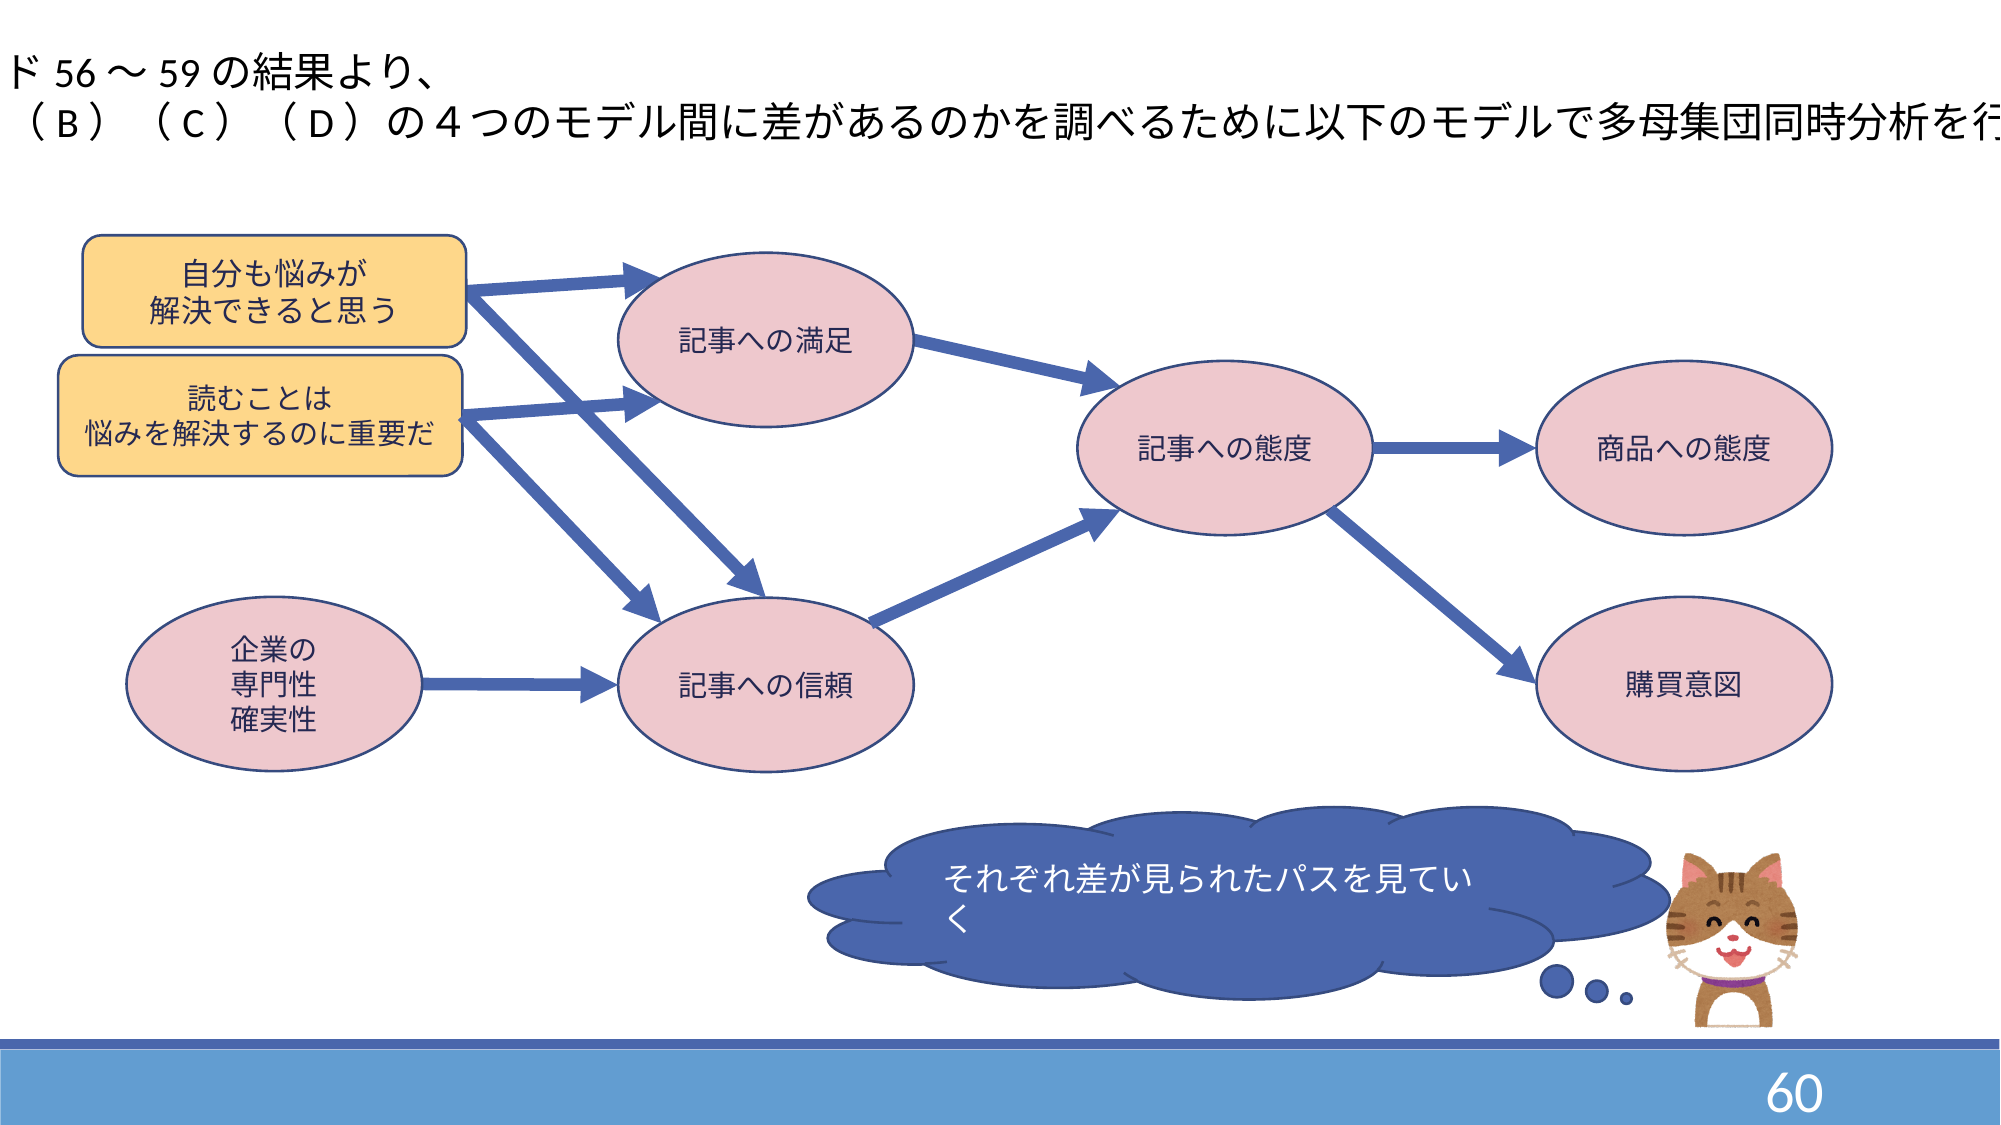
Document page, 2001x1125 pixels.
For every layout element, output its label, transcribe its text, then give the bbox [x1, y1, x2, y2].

text_box それぞれ差が見られたパスを見ていく [807, 805, 1655, 1001]
text_box スライド56～59の結果より、 （A）（B）（C）（D）の４つのモデル間に差があるのかを調べるために以下のモデルで多母集団同時分析を行う。 [0, 38, 2000, 154]
text_box それぞれ差が見られたパスを見ていく [1584, 979, 1609, 1004]
picture [1658, 840, 1805, 1034]
slide_number 60 [1624, 1059, 1840, 1120]
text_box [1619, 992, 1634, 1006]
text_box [57, 234, 1833, 773]
